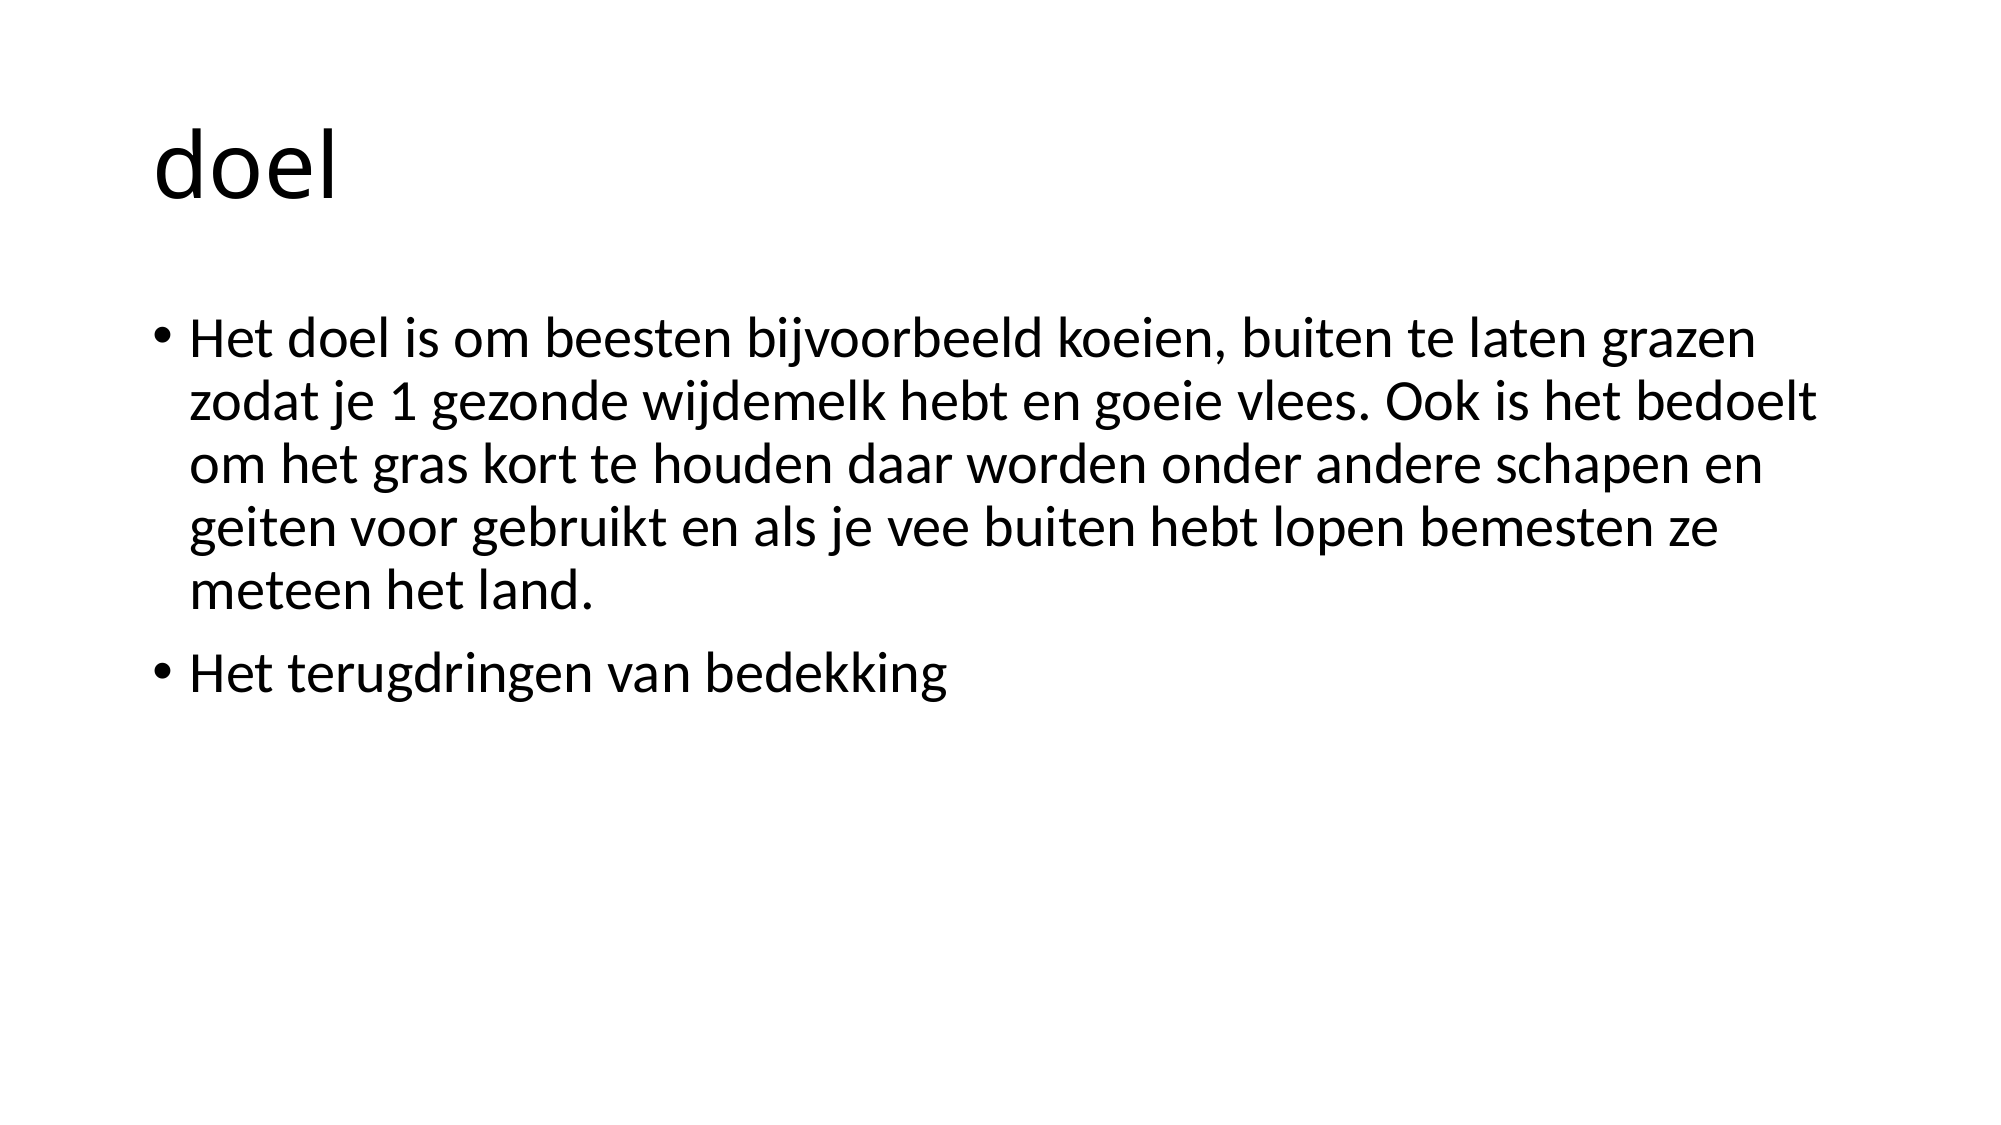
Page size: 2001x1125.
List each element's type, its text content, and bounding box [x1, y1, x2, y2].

title doel [137, 59, 1863, 278]
list Het doel is om beesten bijvoorbeeld koeien, buiten te laten grazen zodat je 1 gezonde wijdemelk hebt en goeie vlees. Ook is het bedoelt om het gras kort te houden daar worden onder andere schapen en geiten voor gebruikt en als je vee buiten hebt lopen bemesten ze meteen het land. Het terugdringen van bedekking [137, 299, 1863, 1014]
